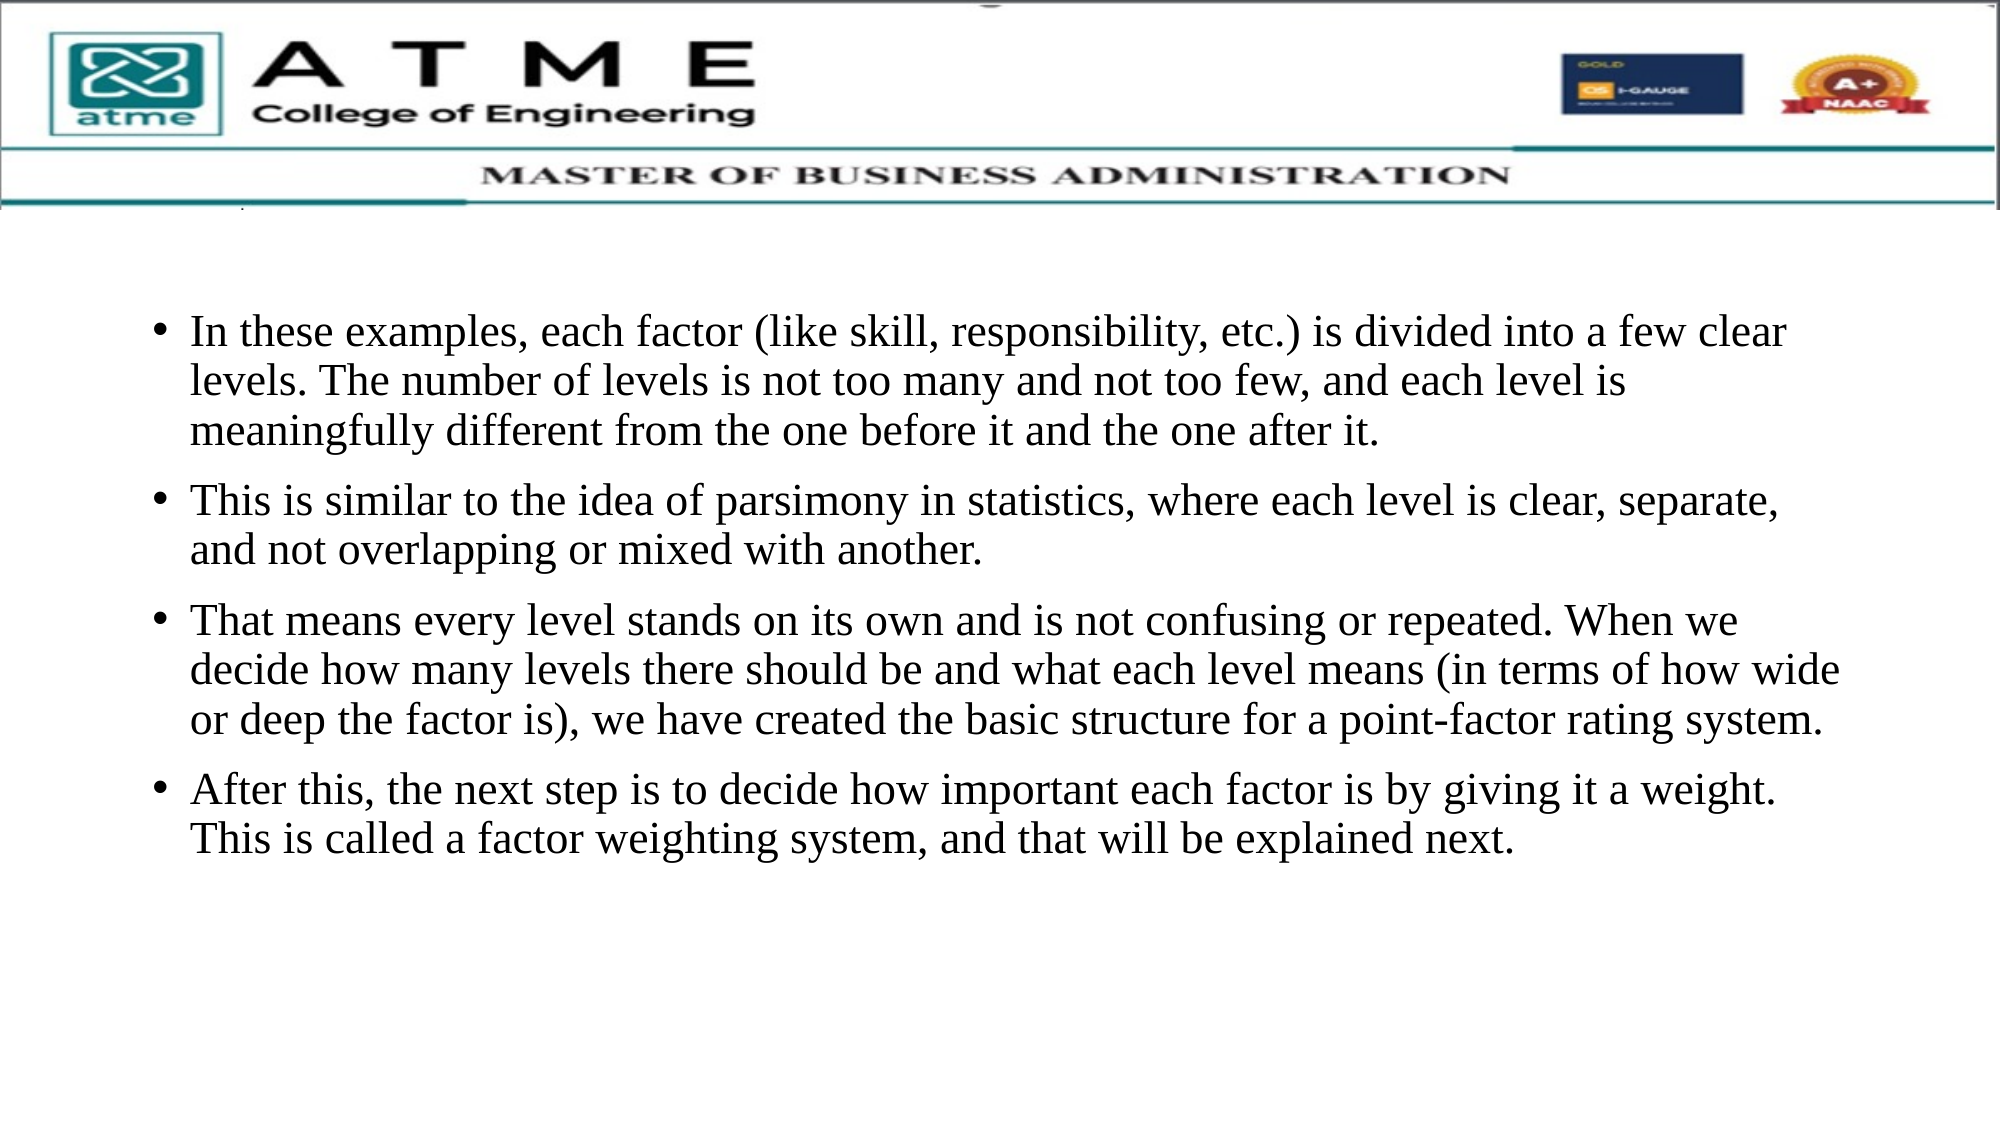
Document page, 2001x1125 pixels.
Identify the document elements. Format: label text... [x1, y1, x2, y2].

list In these examples, each factor (like skill, responsibility, etc.) is divided into a few clear levels. The number of levels is not too many and not too few, and each level is meaningfully different from the one before it and the one after it. This is similar to the idea of parsimony in statistics, where each level is clear, separate, and not overlapping or mixed with another. That means every level stands on its own and is not confusing or repeated. When we decide how many levels there should be and what each level means (in terms of how wide or deep the factor is), we have created the basic structure for a point-factor rating system. After this, the next step is to decide how important each factor is by giving it a weight. This is called a factor weighting system, and that will be explained next. [137, 299, 1863, 1014]
picture [0, 0, 2000, 210]
